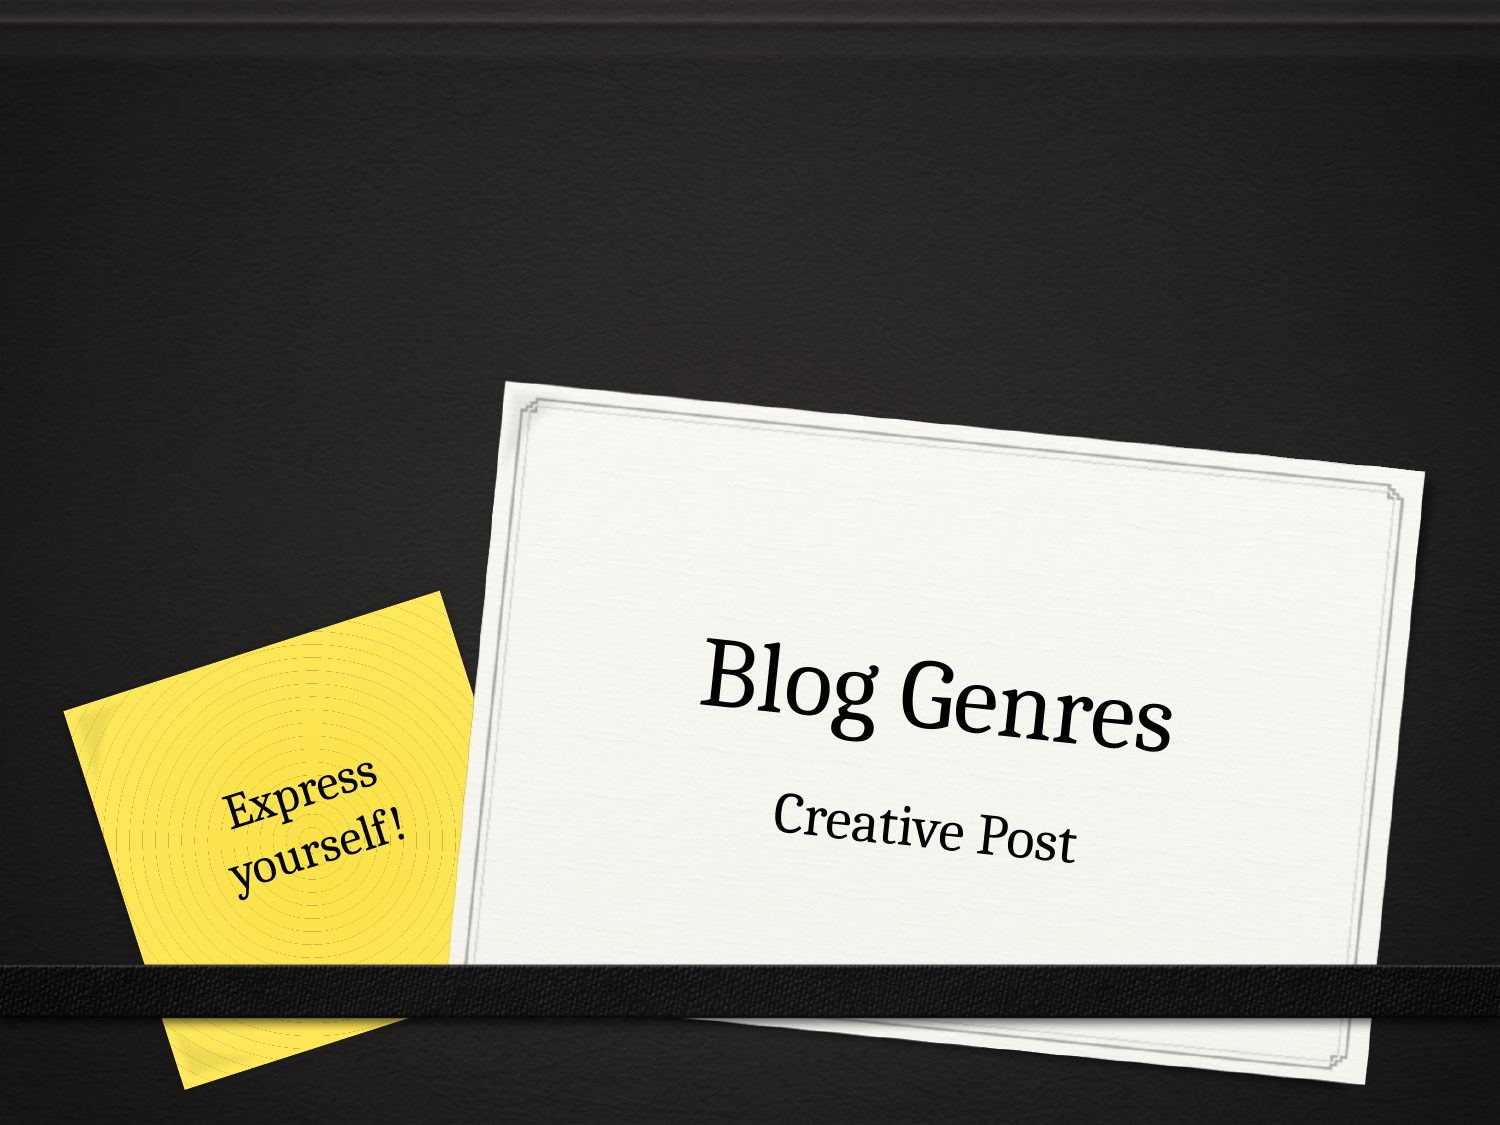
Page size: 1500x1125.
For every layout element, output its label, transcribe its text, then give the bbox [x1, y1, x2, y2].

title Blog Genres [536, 453, 1355, 798]
picture [0, 379, 1500, 1102]
subtitle Creative Post [518, 740, 1326, 994]
text_box Express yourself! [145, 707, 472, 926]
picture [69, 693, 157, 788]
